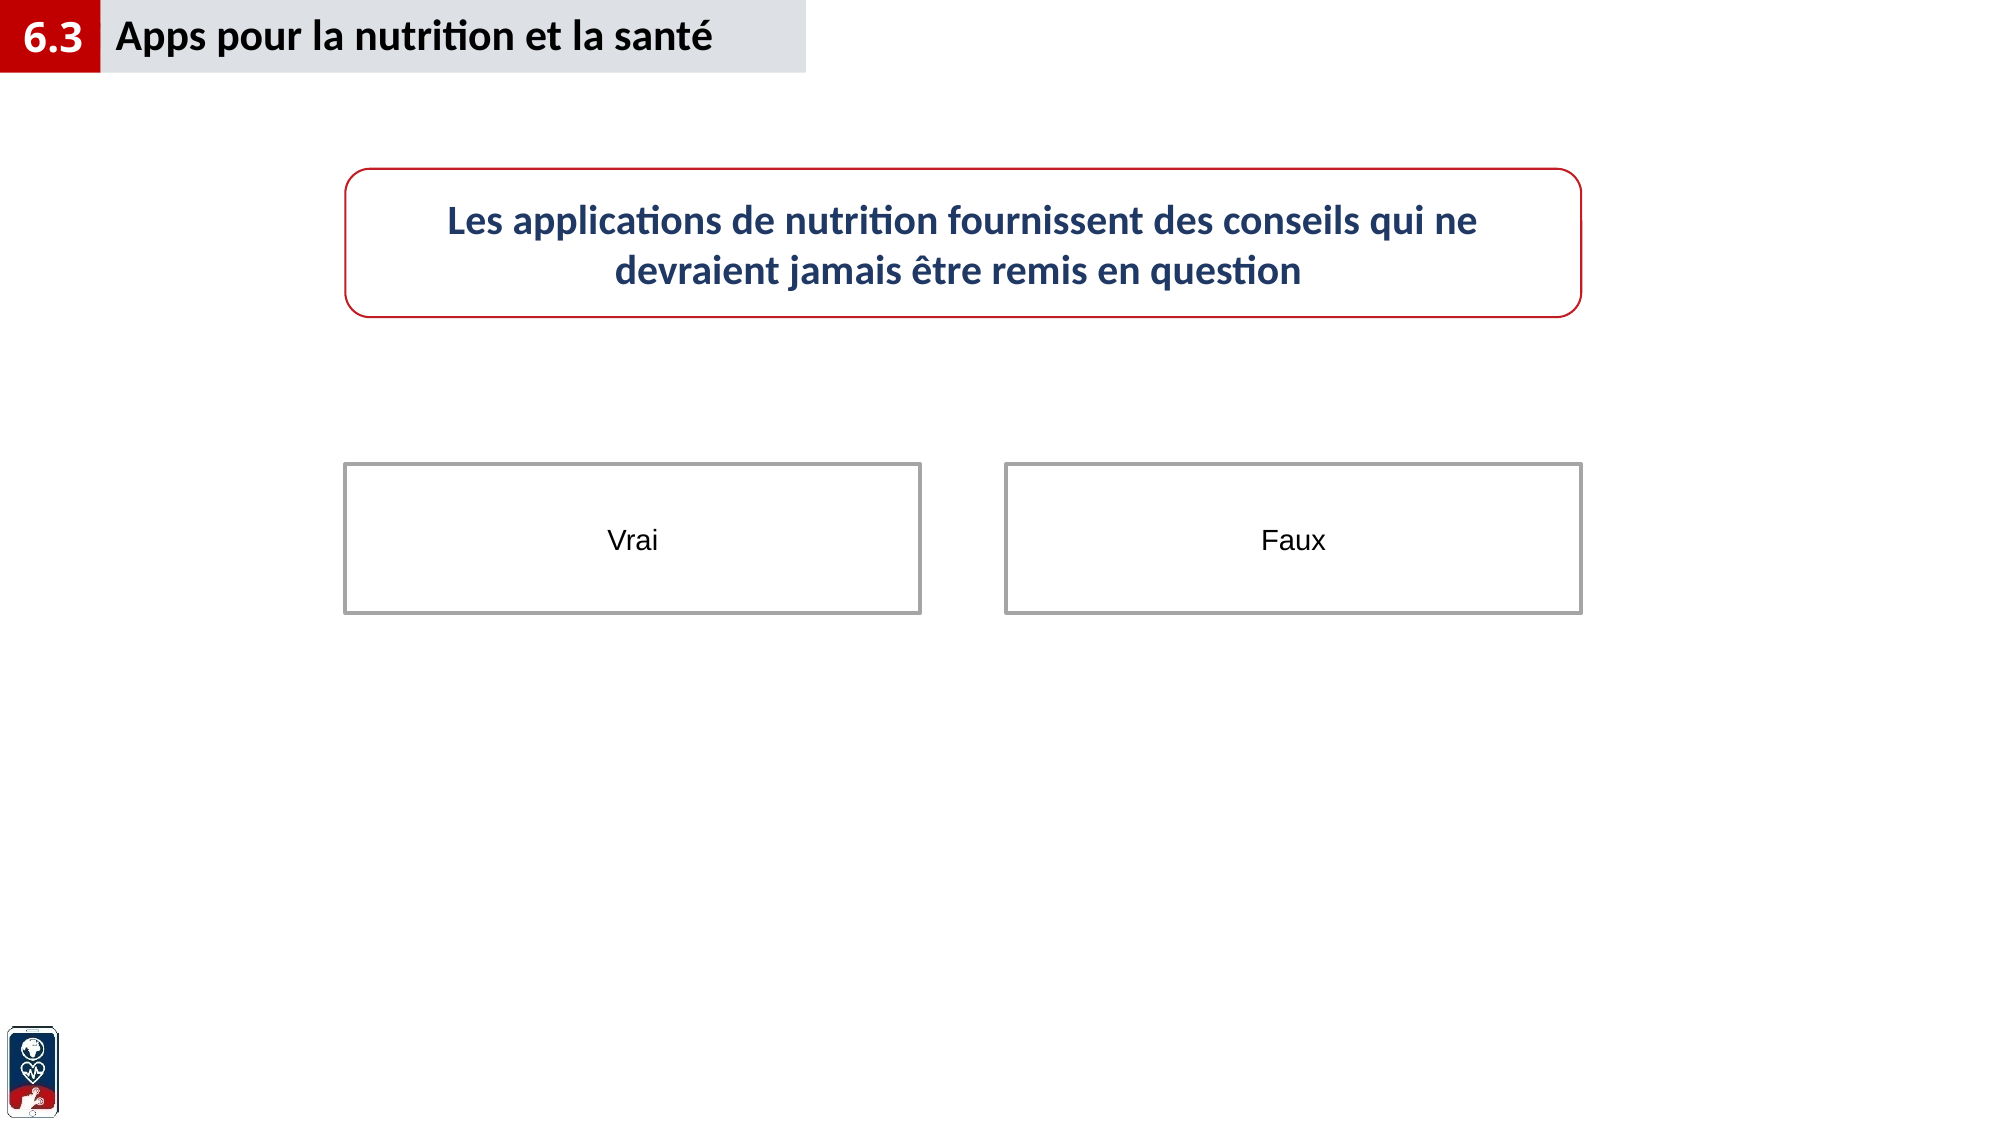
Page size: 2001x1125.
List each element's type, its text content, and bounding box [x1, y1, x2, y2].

text_box Vrai [343, 462, 922, 615]
picture [7, 1026, 59, 1118]
text_box Faux [1004, 462, 1583, 615]
text_box Les applications de nutrition fournissent des conseils qui ne devraient jamais être remis en question [345, 168, 1582, 318]
text_box Apps pour la nutrition et la santé [100, 0, 806, 73]
text_box [0, 0, 100, 73]
text_box 6.3 [8, 10, 101, 62]
